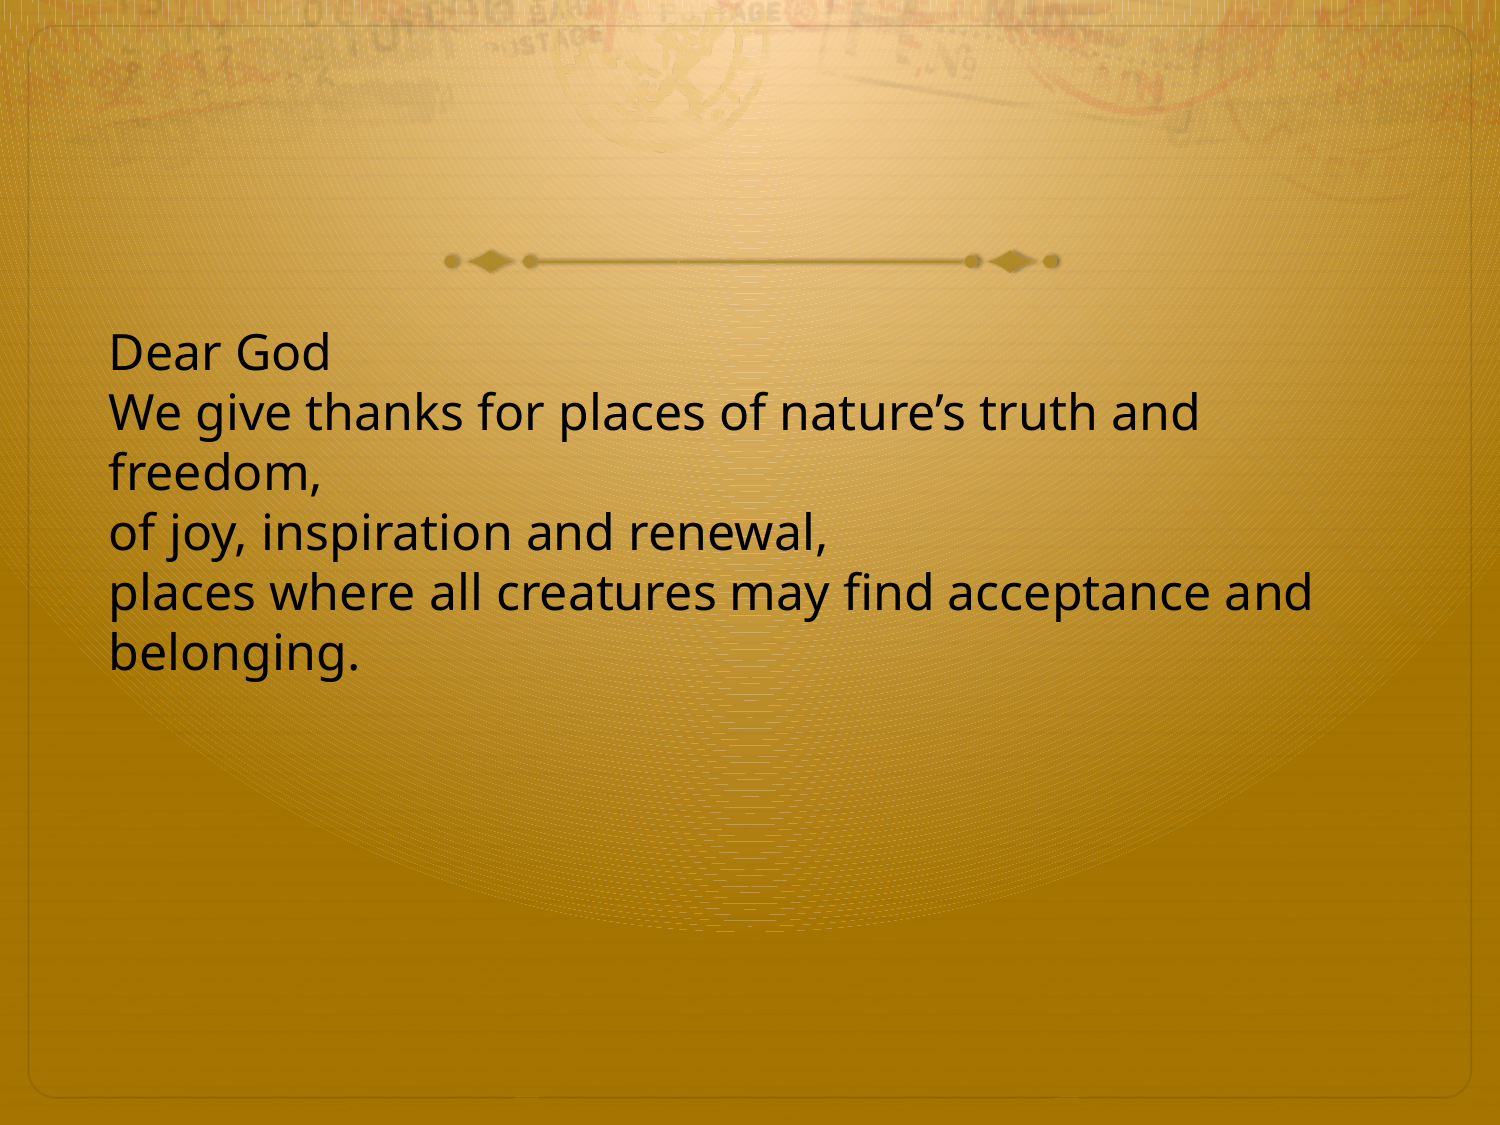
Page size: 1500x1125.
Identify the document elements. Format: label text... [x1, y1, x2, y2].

title Dear God We give thanks for places of nature’s truth and freedom, of joy, inspiration and renewal, places where all creatures may find acceptance and belonging. [93, 72, 1407, 988]
picture [0, 0, 1500, 1125]
